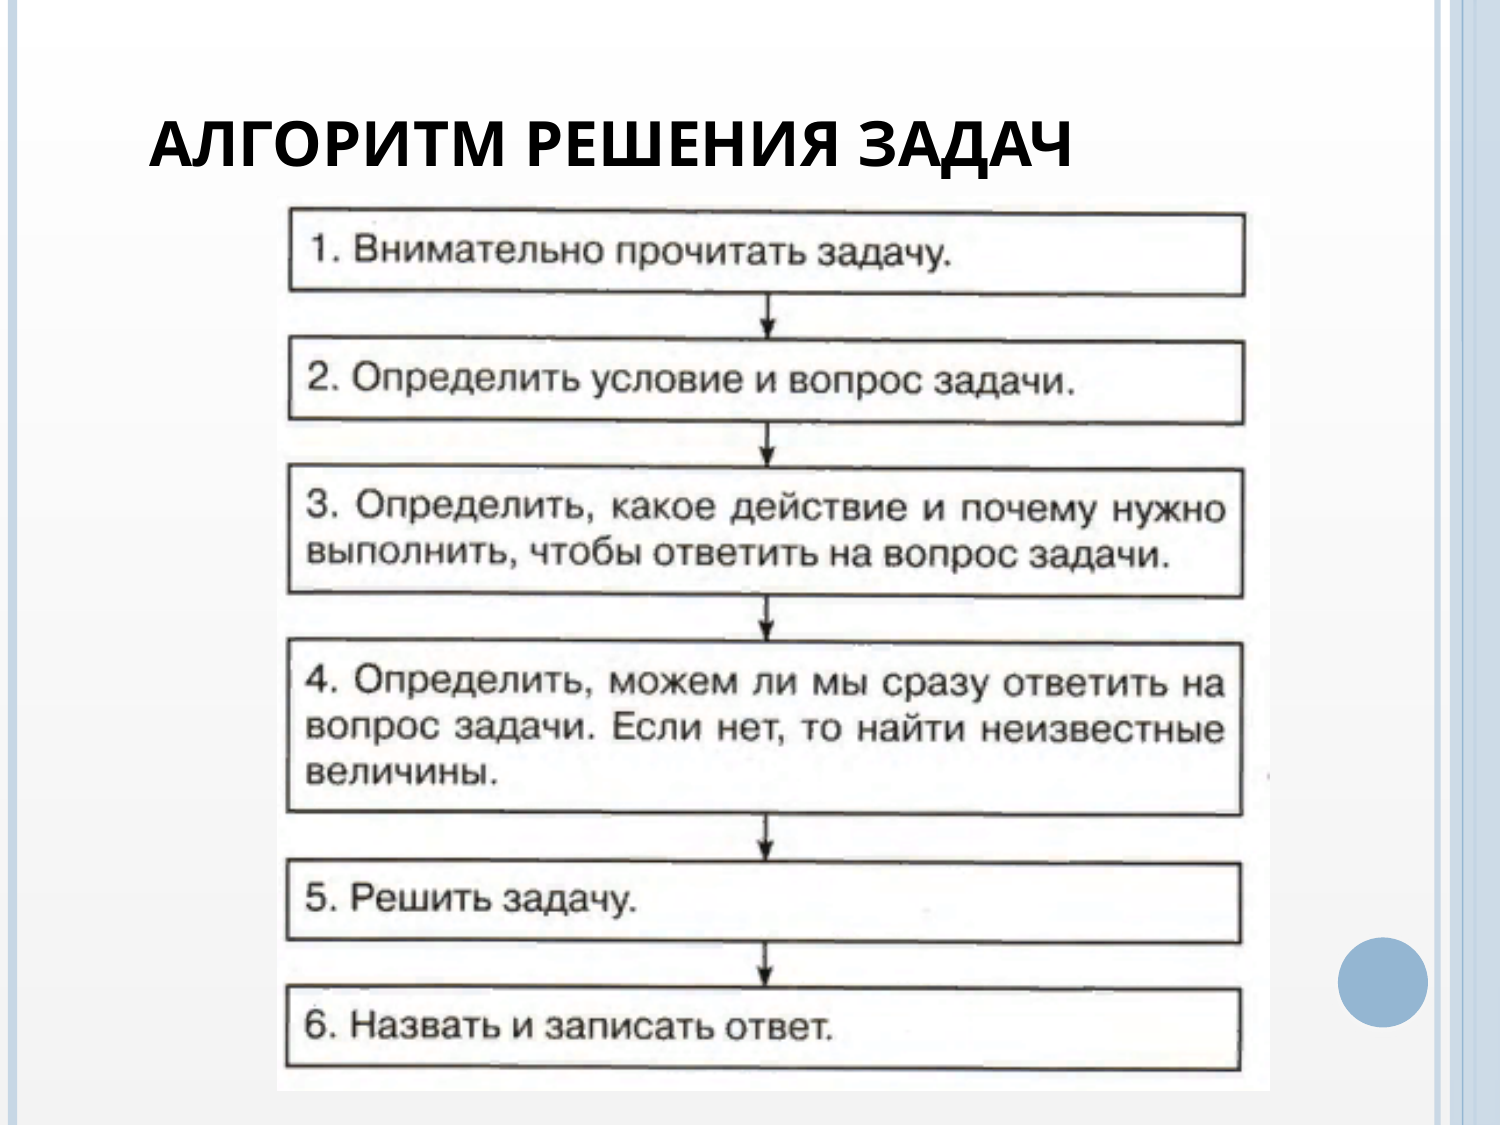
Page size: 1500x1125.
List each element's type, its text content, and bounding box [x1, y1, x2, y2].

title Алгоритм решения задач [0, 45, 1225, 187]
picture [276, 195, 1271, 1092]
